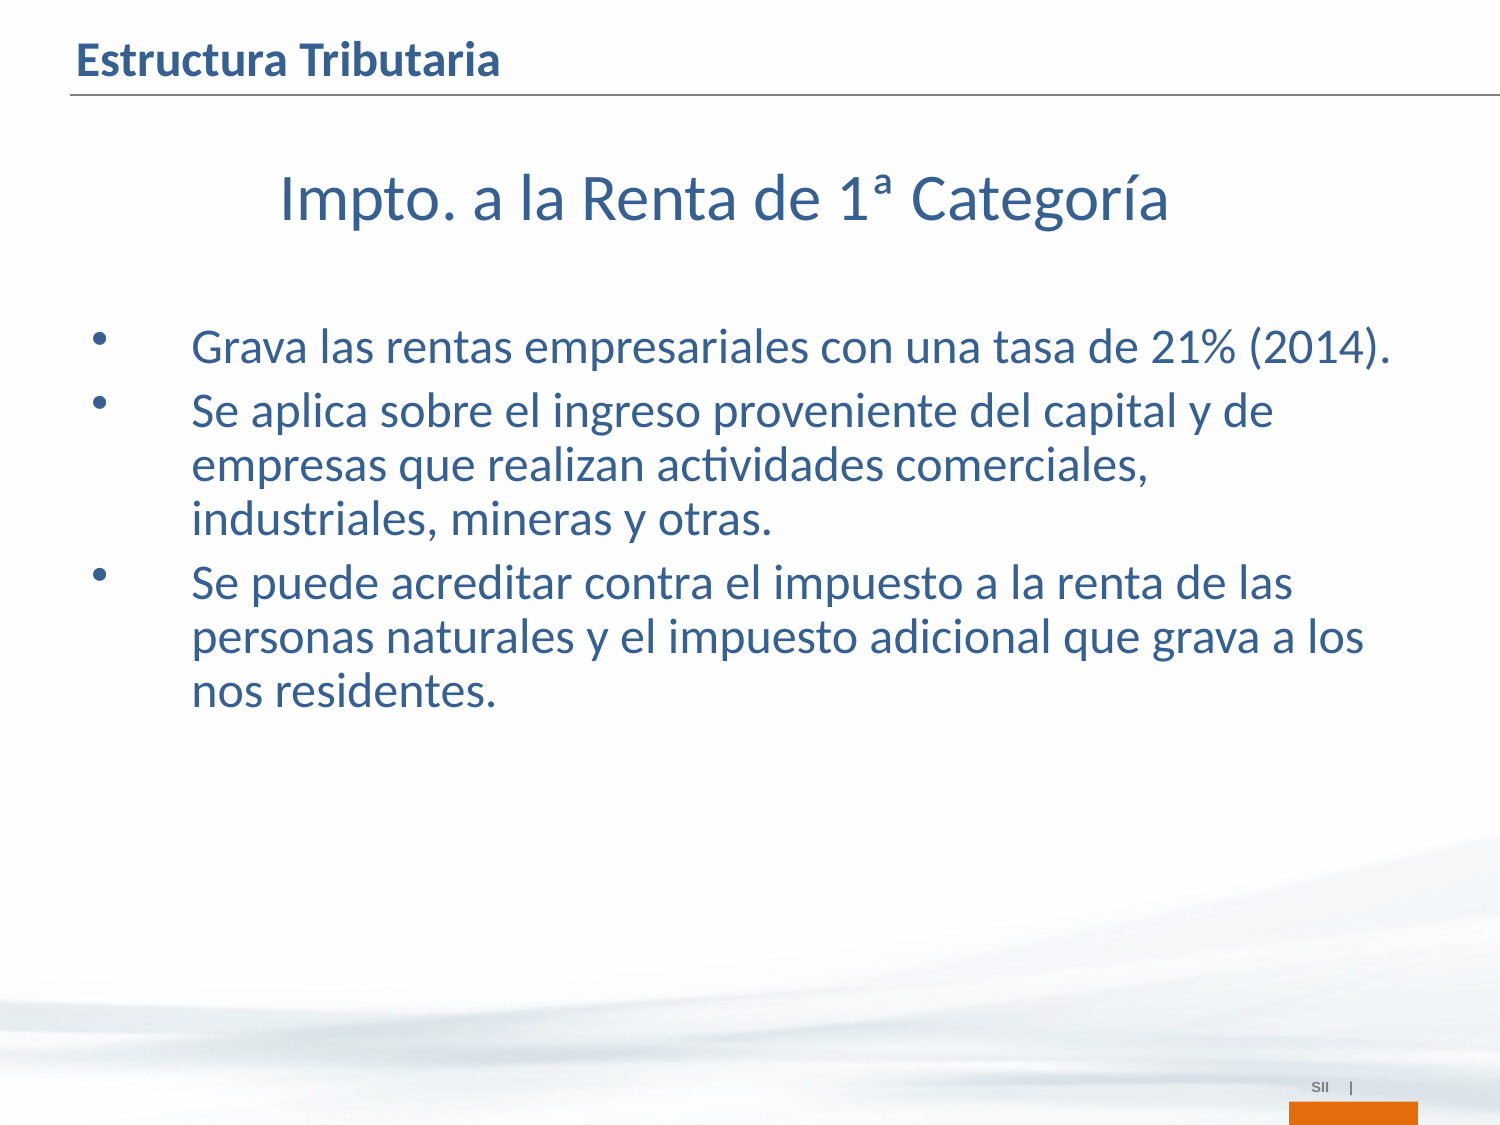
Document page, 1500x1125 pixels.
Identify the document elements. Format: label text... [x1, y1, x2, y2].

text_box Estructura Tributaria [61, 18, 517, 94]
text_box SII | [1257, 1070, 1376, 1103]
text_box Impto. a la Renta de 1ª Categoría [87, 102, 1363, 243]
text_box Grava las rentas empresariales con una tasa de 21% (2014). Se aplica sobre el ingreso proveniente del capital y de empresas que realizan actividades comerciales, industriales, mineras y otras. Se puede acreditar contra el impuesto a la renta de las personas naturales y el impuesto adicional que grava a los nos residentes. [76, 243, 1415, 994]
picture [0, 0, 1500, 1125]
text_box [1287, 1099, 1420, 1125]
